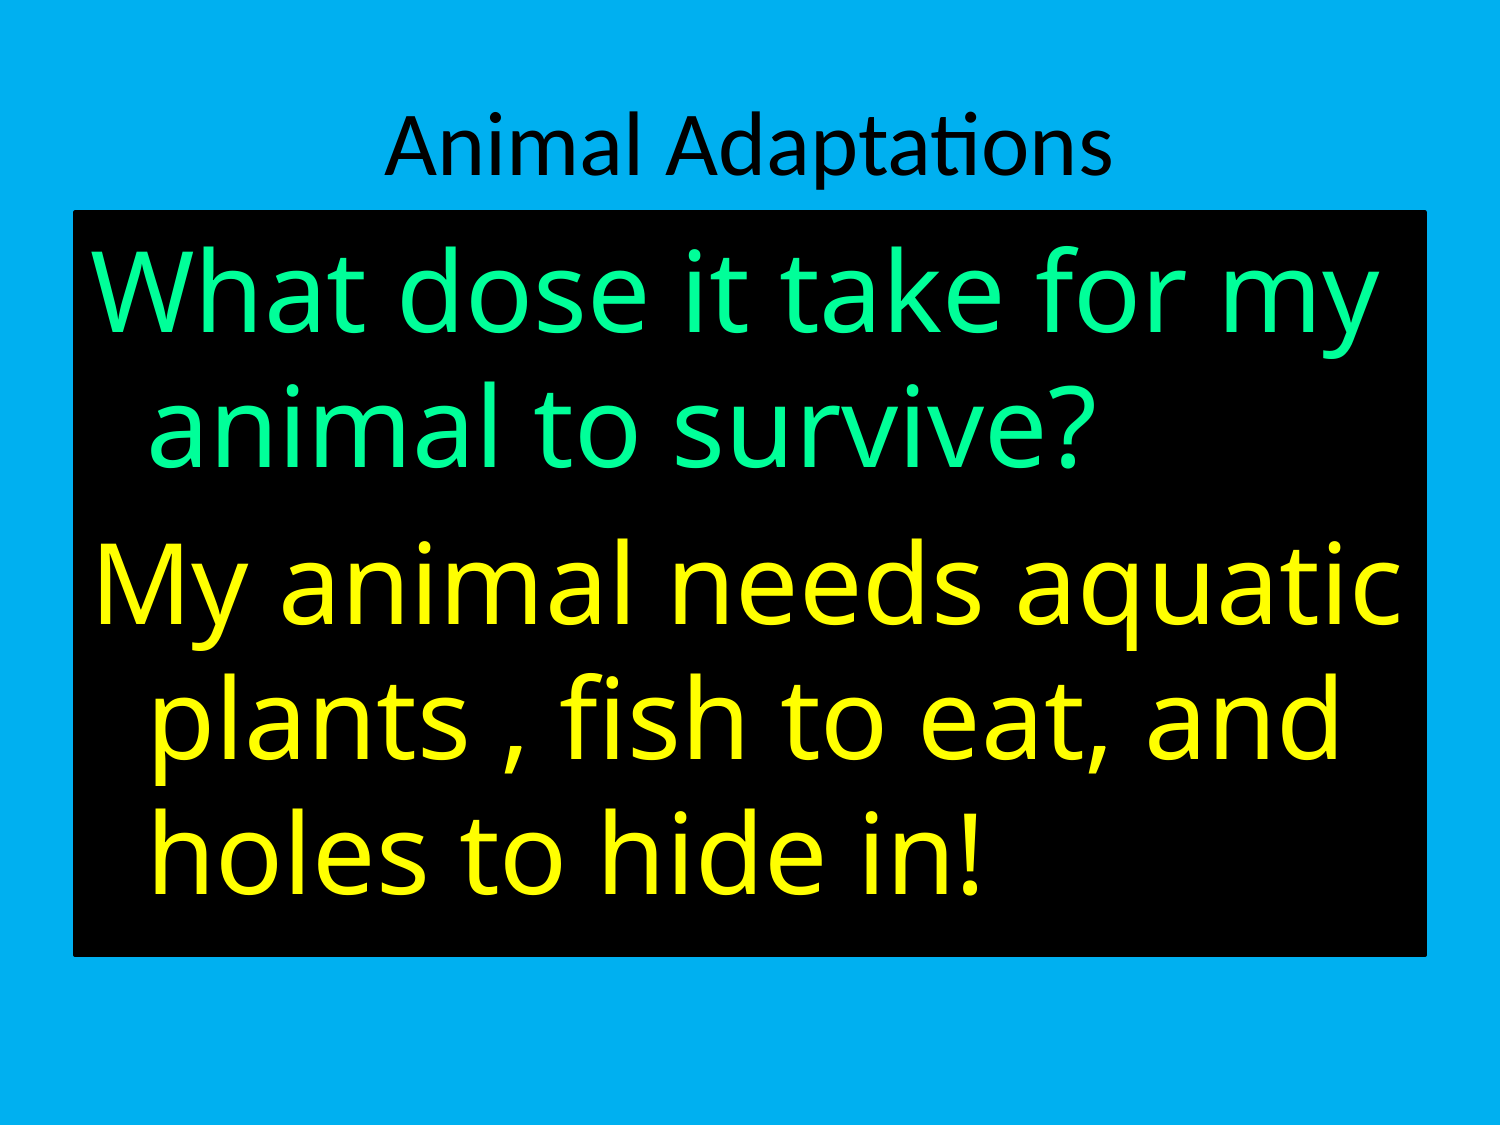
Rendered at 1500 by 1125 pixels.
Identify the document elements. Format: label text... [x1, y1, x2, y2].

list What dose it take for my animal to survive? My animal needs aquatic plants , fish to eat, and holes to hide in! [73, 210, 1427, 957]
title Animal Adaptations [75, 45, 1425, 210]
